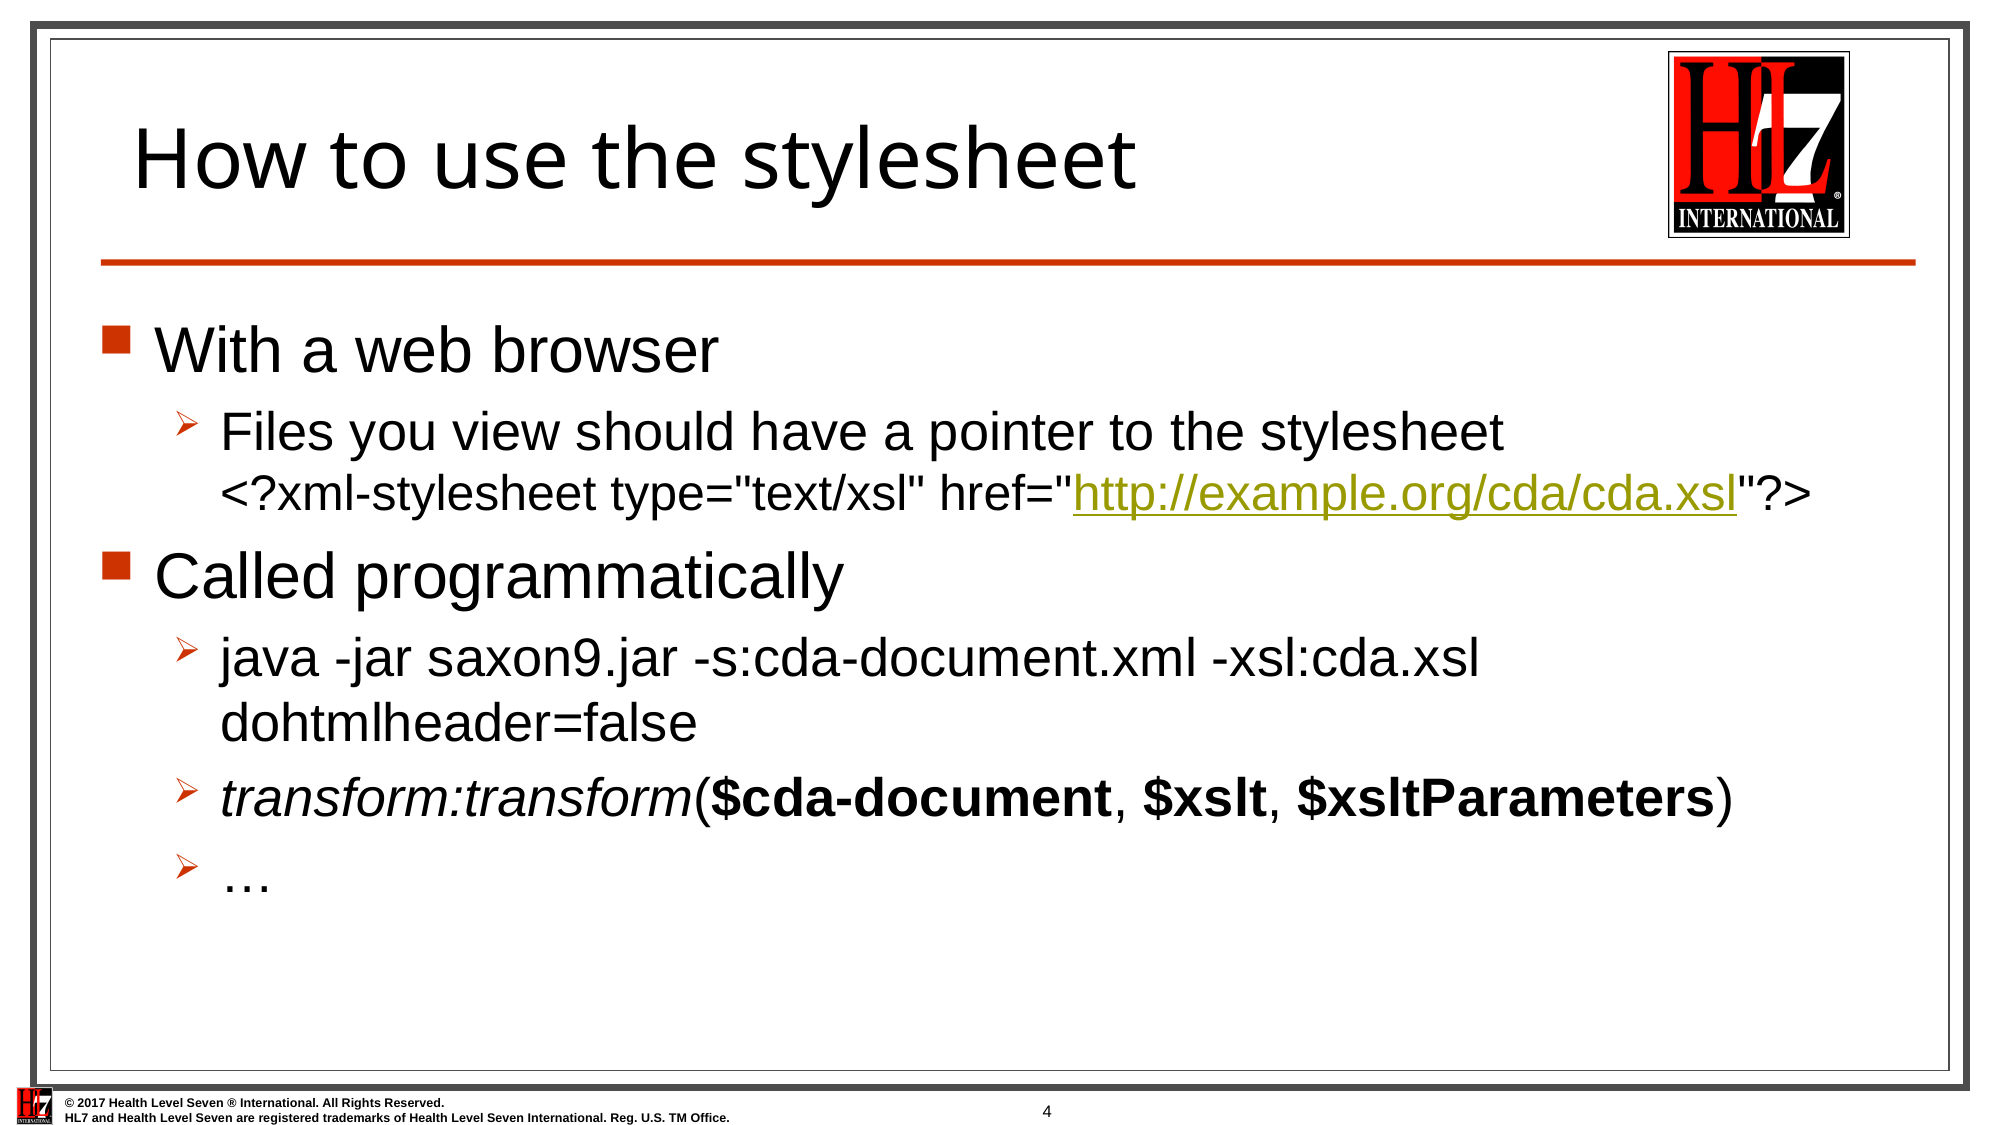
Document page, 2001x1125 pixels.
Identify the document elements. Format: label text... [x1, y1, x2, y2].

picture [16, 1087, 53, 1125]
picture [1668, 213, 1850, 238]
picture [1668, 51, 1850, 77]
slide_number 4 [949, 1071, 1067, 1125]
title How to use the stylesheet [116, 77, 1901, 213]
list With a web browser Files you view should have a pointer to the stylesheet <?xml-stylesheet type="text/xsl" href="http://example.org/cda/cda.xsl"?> Called programmatically java -jar saxon9.jar -s:cda-document.xml -xsl:cda.xsl dohtmlheader=false transform:transform($cda-document, $xslt, $xsltParameters) … [83, 299, 1917, 1026]
